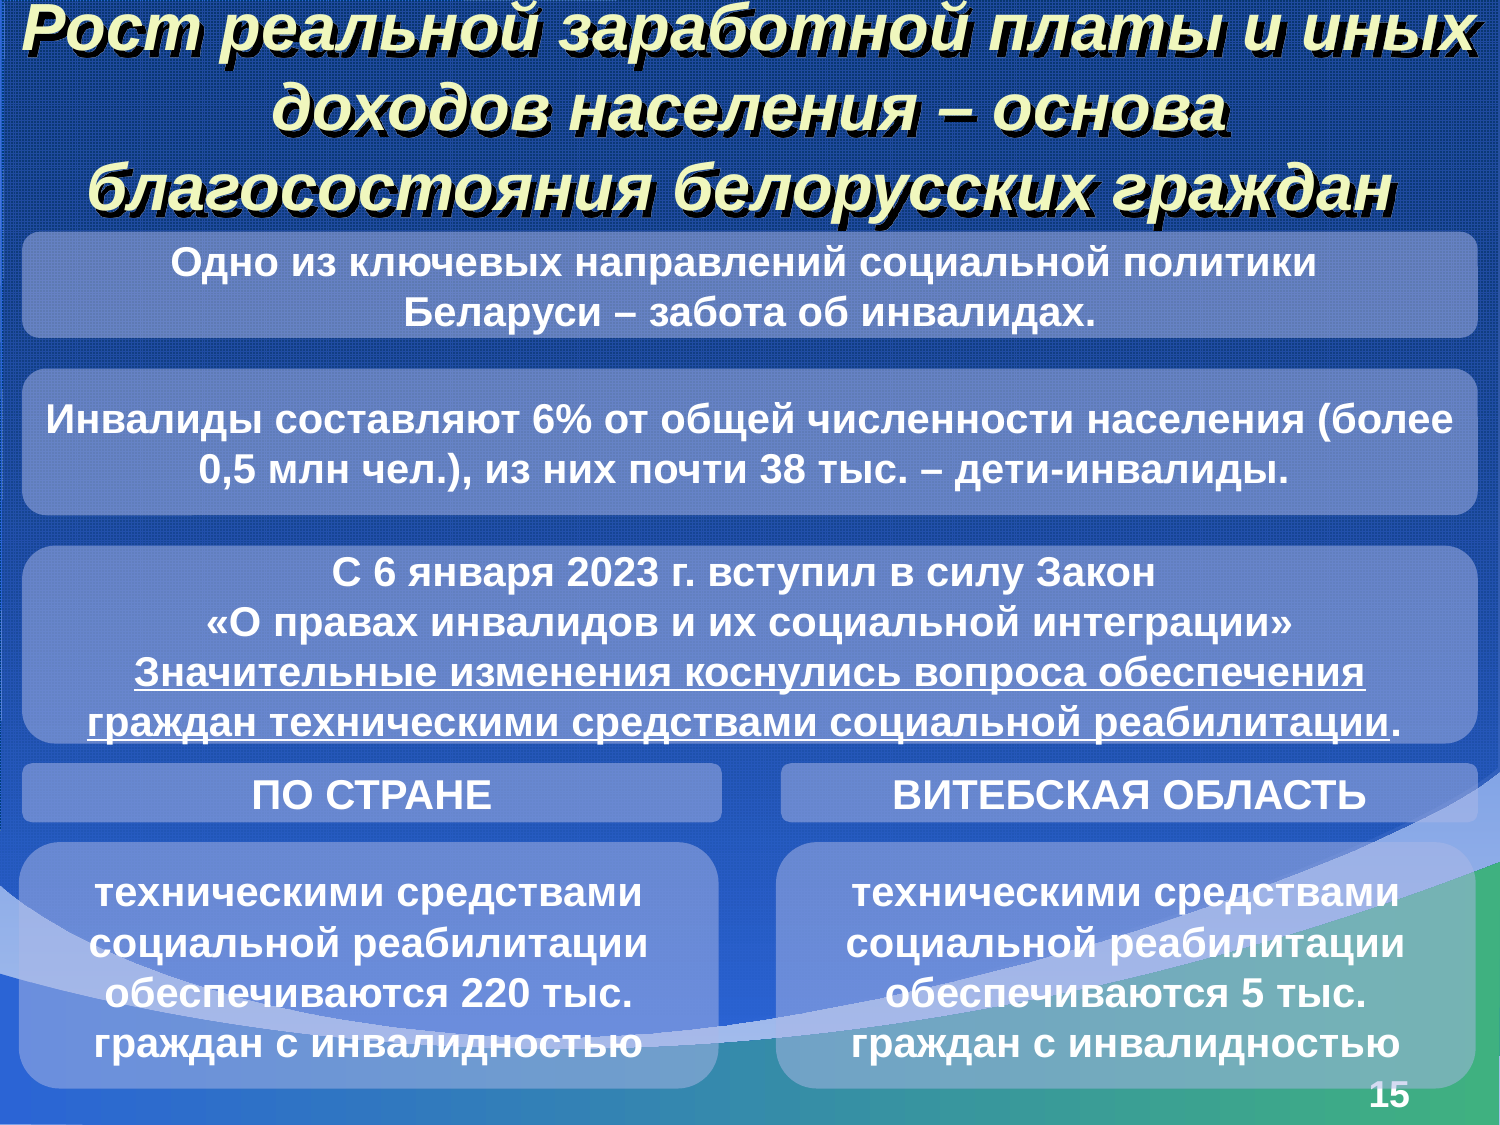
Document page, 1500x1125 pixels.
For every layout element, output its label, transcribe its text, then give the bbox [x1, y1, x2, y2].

text_box ПО СТРАНЕ [22, 763, 722, 823]
slide_number 15 [1074, 1089, 1425, 1103]
text_box ВИТЕБСКАЯ ОБЛАСТЬ [780, 763, 1478, 823]
text_box техническими средствами социальной реабилитации обеспечиваются 5 тыс. граждан с инвалидностью [775, 842, 1476, 1089]
text_box С 6 января 2023 г. вступил в силу Закон «О правах инвалидов и их социальной интеграции» Значительные изменения коснулись вопроса обеспечения граждан техническими средствами социальной реабилитации. [22, 545, 1478, 744]
text_box Рост реальной заработной платы и иных доходов населения – основа благосостояния белорусских граждан [0, 11, 1500, 197]
text_box Инвалиды составляют 6% от общей численности населения (более 0,5 млн чел.), из них почти 38 тыс. – дети-инвалиды. [22, 368, 1478, 516]
text_box Одно из ключевых направлений социальной политики Беларуси – забота об инвалидах. [22, 231, 1478, 338]
text_box техническими средствами социальной реабилитации обеспечиваются 220 тыс. граждан с инвалидностью [18, 842, 719, 1089]
